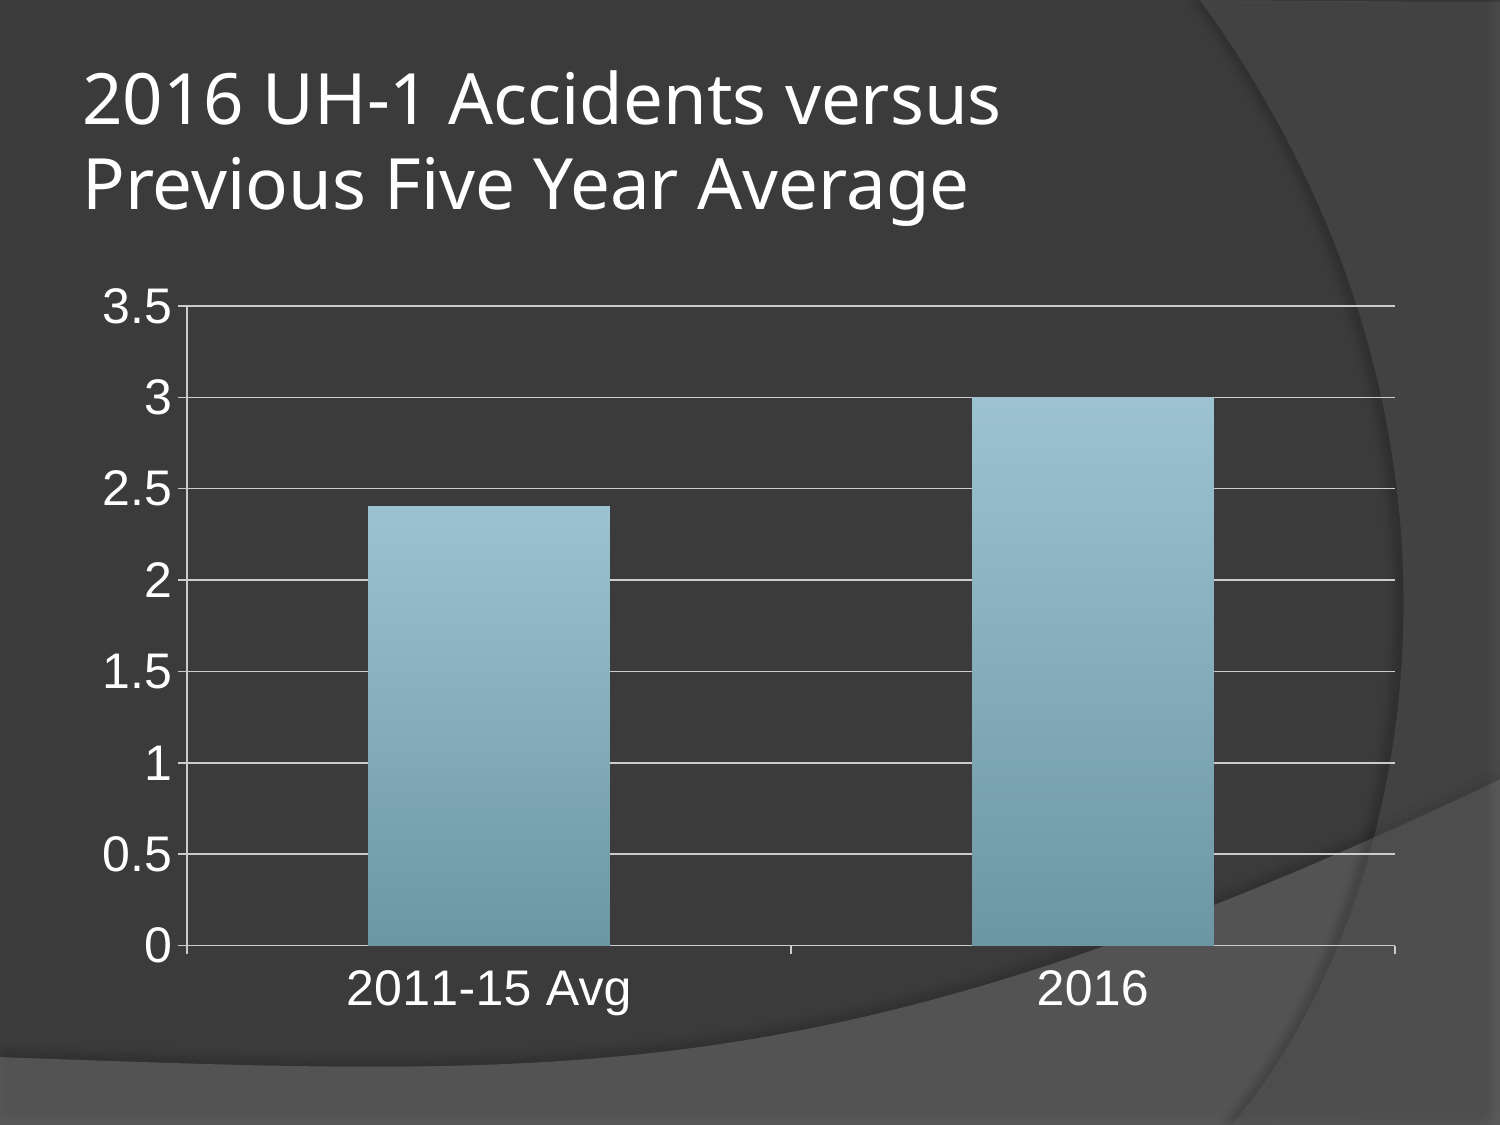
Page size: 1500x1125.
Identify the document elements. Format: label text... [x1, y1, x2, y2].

title 2016 UH-1 Accidents versus Previous Five Year Average [75, 45, 1300, 233]
chart [74, 262, 1423, 1033]
